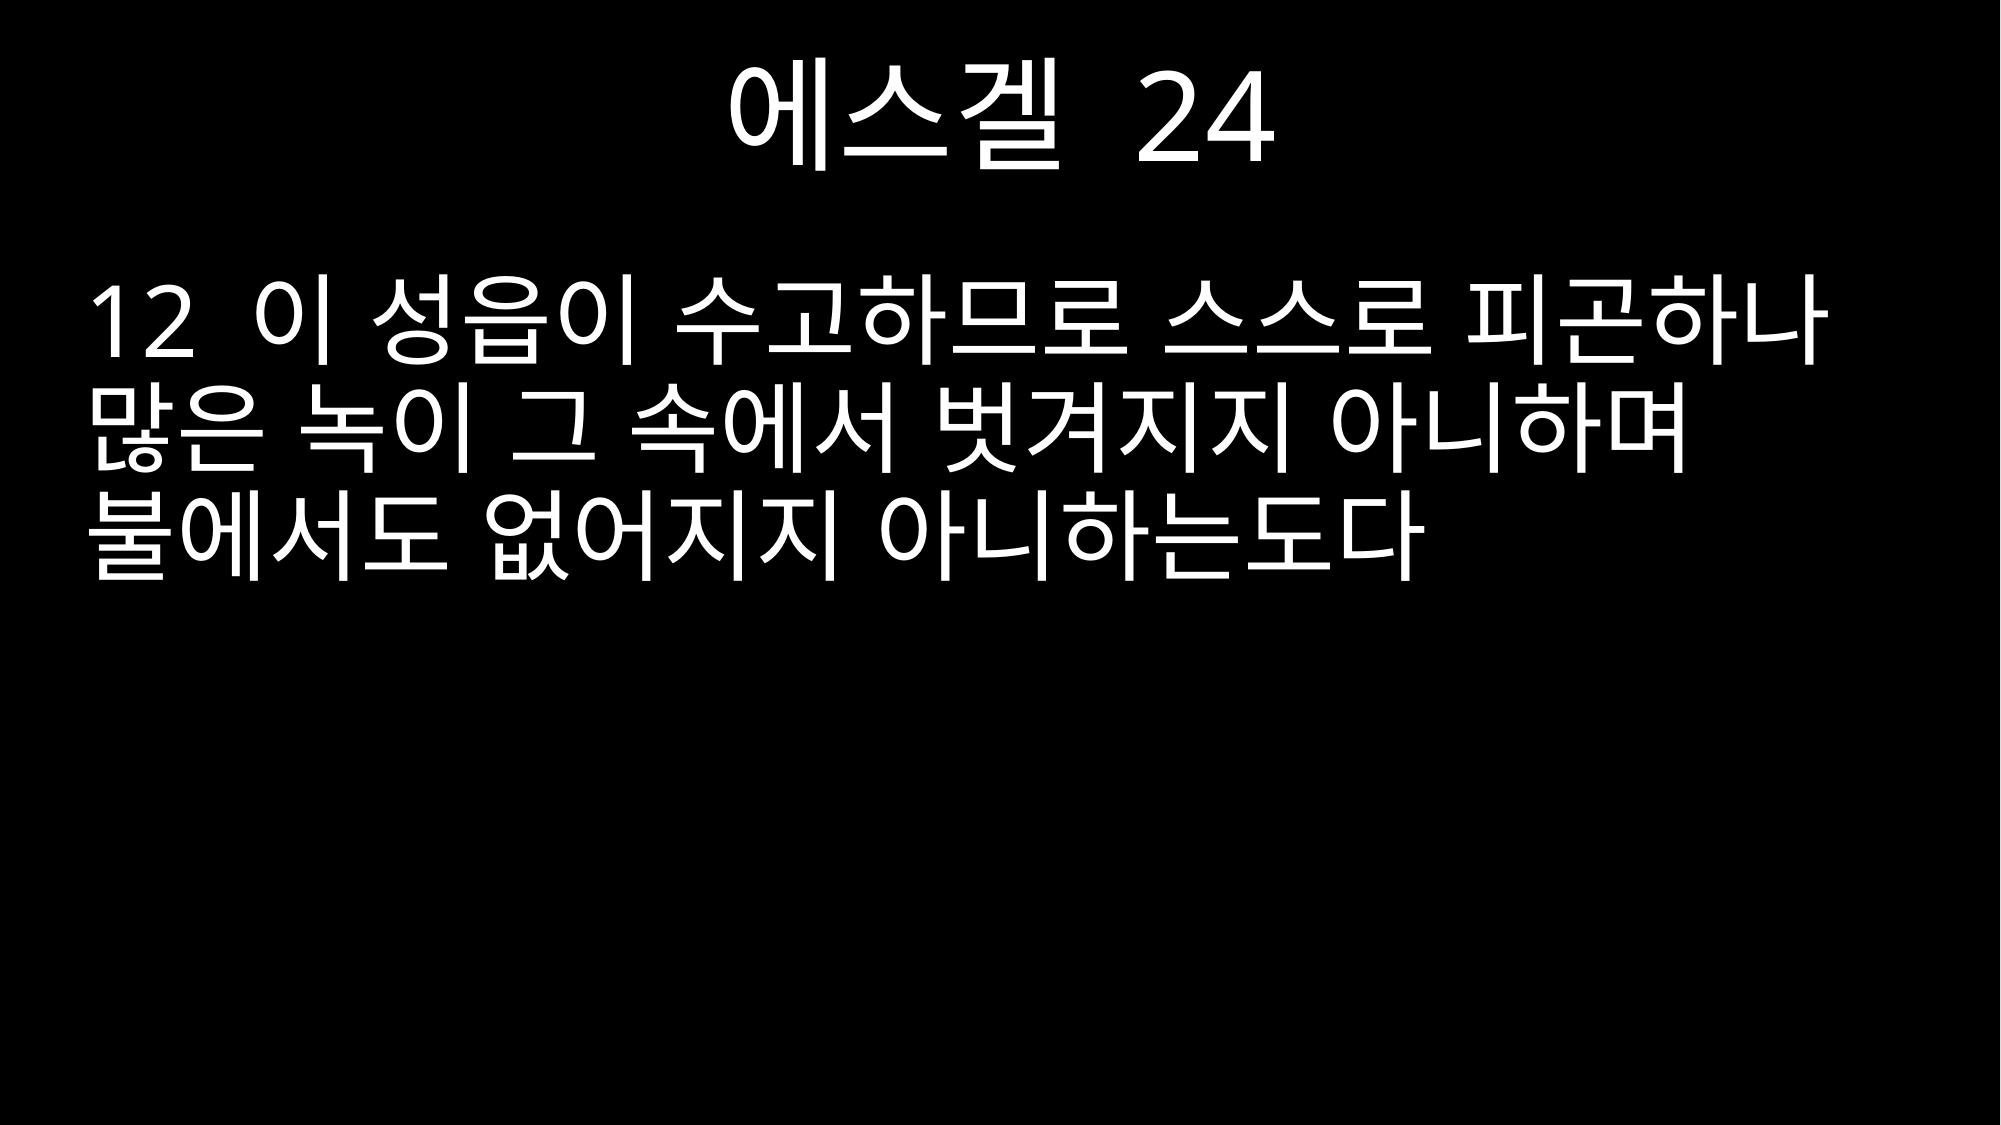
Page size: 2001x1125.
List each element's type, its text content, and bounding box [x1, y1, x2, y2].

picture [0, 0, 2001, 1125]
list 12 이 성읍이 수고하므로 스스로 피곤하나 많은 녹이 그 속에서 벗겨지지 아니하며 불에서도 없어지지 아니하는도다 [69, 263, 1953, 423]
footer 에스겔 24 [0, 32, 2000, 192]
